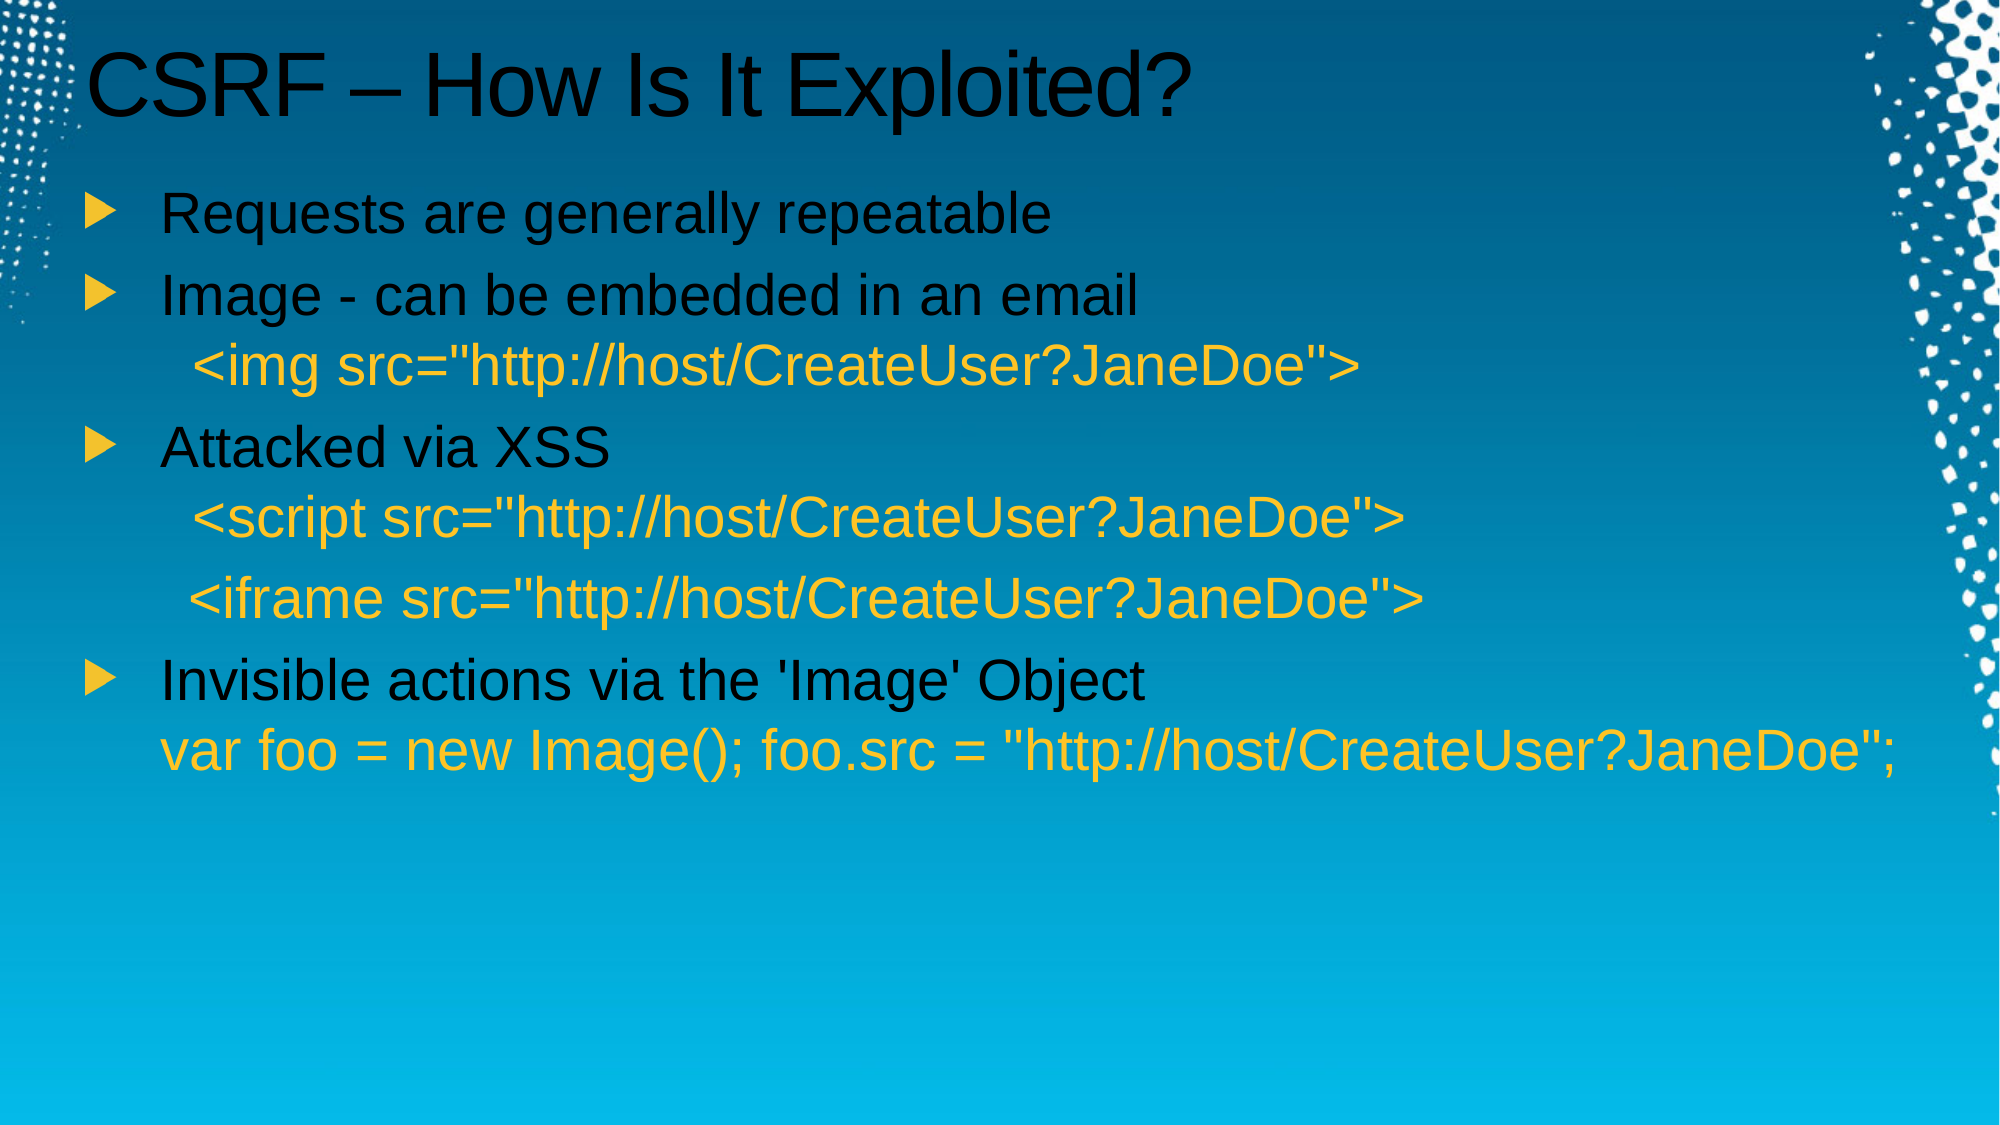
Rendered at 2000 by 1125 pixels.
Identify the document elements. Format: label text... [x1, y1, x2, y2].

picture [86, 193, 114, 227]
picture [1995, 582, 2000, 595]
picture [1993, 321, 2000, 339]
picture [1980, 460, 1987, 469]
picture [86, 660, 114, 694]
picture [1988, 547, 2000, 561]
picture [1963, 535, 1977, 550]
picture [1963, 335, 1972, 344]
picture [1982, 714, 1993, 729]
picture [1914, 164, 1923, 175]
picture [1931, 399, 1939, 415]
picture [26, 57, 34, 68]
picture [45, 16, 55, 24]
picture [58, 32, 66, 41]
picture [1968, 481, 1978, 492]
picture [1990, 492, 2000, 505]
title CSRF – How Is It Exploited? [85, 37, 1914, 138]
picture [1935, 177, 1945, 189]
picture [1921, 0, 1934, 8]
picture [1925, 87, 1941, 99]
picture [47, 0, 57, 10]
picture [41, 59, 48, 67]
picture [1973, 368, 1982, 380]
picture [13, 41, 25, 49]
picture [1957, 187, 1971, 200]
picture [42, 31, 53, 39]
picture [0, 24, 9, 33]
picture [1935, 0, 2000, 306]
picture [86, 427, 114, 461]
picture [34, 101, 43, 111]
picture [1945, 213, 1955, 220]
list Requests are generally repeatable Image - can be embedded in an email <img src="http://host/CreateUser?JaneDoe"> Attacked via XSS <script src="http://host/CreateUser?JaneDoe"> <iframe src="http://host/CreateUser?JaneDoe"> Invisible actions via the 'Image' Object var foo = new Image(); foo.src = "http://host/CreateUser?JaneDoe"; [85, 175, 1931, 1005]
picture [54, 76, 60, 83]
picture [33, 88, 42, 97]
picture [1958, 445, 1968, 460]
picture [1974, 683, 1985, 694]
picture [1991, 747, 2000, 765]
picture [31, 131, 37, 138]
picture [6, 97, 12, 105]
picture [1972, 312, 1985, 322]
picture [33, 116, 40, 124]
picture [1960, 392, 1970, 403]
picture [10, 69, 17, 78]
picture [1915, 109, 1924, 119]
picture [3, 10, 11, 18]
picture [33, 0, 42, 10]
picture [1952, 502, 1967, 516]
picture [1963, 278, 1976, 291]
picture [1994, 382, 2000, 391]
picture [9, 84, 15, 91]
picture [1925, 141, 1935, 155]
picture [1942, 465, 1958, 483]
picture [1941, 324, 1952, 332]
picture [1969, 625, 1985, 642]
picture [28, 42, 36, 53]
picture [55, 62, 62, 69]
picture [1955, 557, 1965, 573]
picture [1932, 235, 1943, 241]
picture [29, 27, 38, 38]
picture [1889, 152, 1901, 166]
picture [16, 143, 21, 151]
picture [1992, 438, 2000, 448]
picture [1935, 379, 1948, 391]
picture [86, 275, 114, 309]
picture [1972, 570, 1986, 583]
picture [0, 40, 9, 45]
picture [56, 47, 64, 55]
picture [43, 42, 49, 53]
picture [1931, 345, 1939, 357]
picture [1983, 404, 1992, 414]
picture [24, 72, 32, 79]
picture [1955, 246, 1965, 256]
picture [1942, 269, 1953, 276]
picture [1948, 413, 1958, 424]
picture [18, 0, 29, 6]
picture [18, 13, 26, 19]
picture [1953, 301, 1962, 312]
picture [1938, 122, 1950, 133]
picture [38, 74, 47, 80]
picture [17, 129, 23, 136]
picture [1929, 27, 1945, 45]
picture [1979, 657, 1995, 676]
picture [30, 14, 40, 23]
picture [1935, 431, 1946, 449]
picture [1984, 349, 1992, 357]
picture [16, 22, 23, 34]
picture [1931, 291, 1941, 297]
picture [1981, 604, 2000, 620]
picture [1946, 525, 1956, 533]
picture [1988, 691, 2000, 709]
picture [1963, 589, 1976, 607]
picture [1991, 637, 2000, 652]
picture [1946, 155, 1961, 167]
picture [1970, 426, 1980, 436]
picture [1950, 359, 1960, 366]
picture [1978, 517, 1987, 527]
picture [0, 155, 5, 163]
picture [11, 55, 21, 64]
